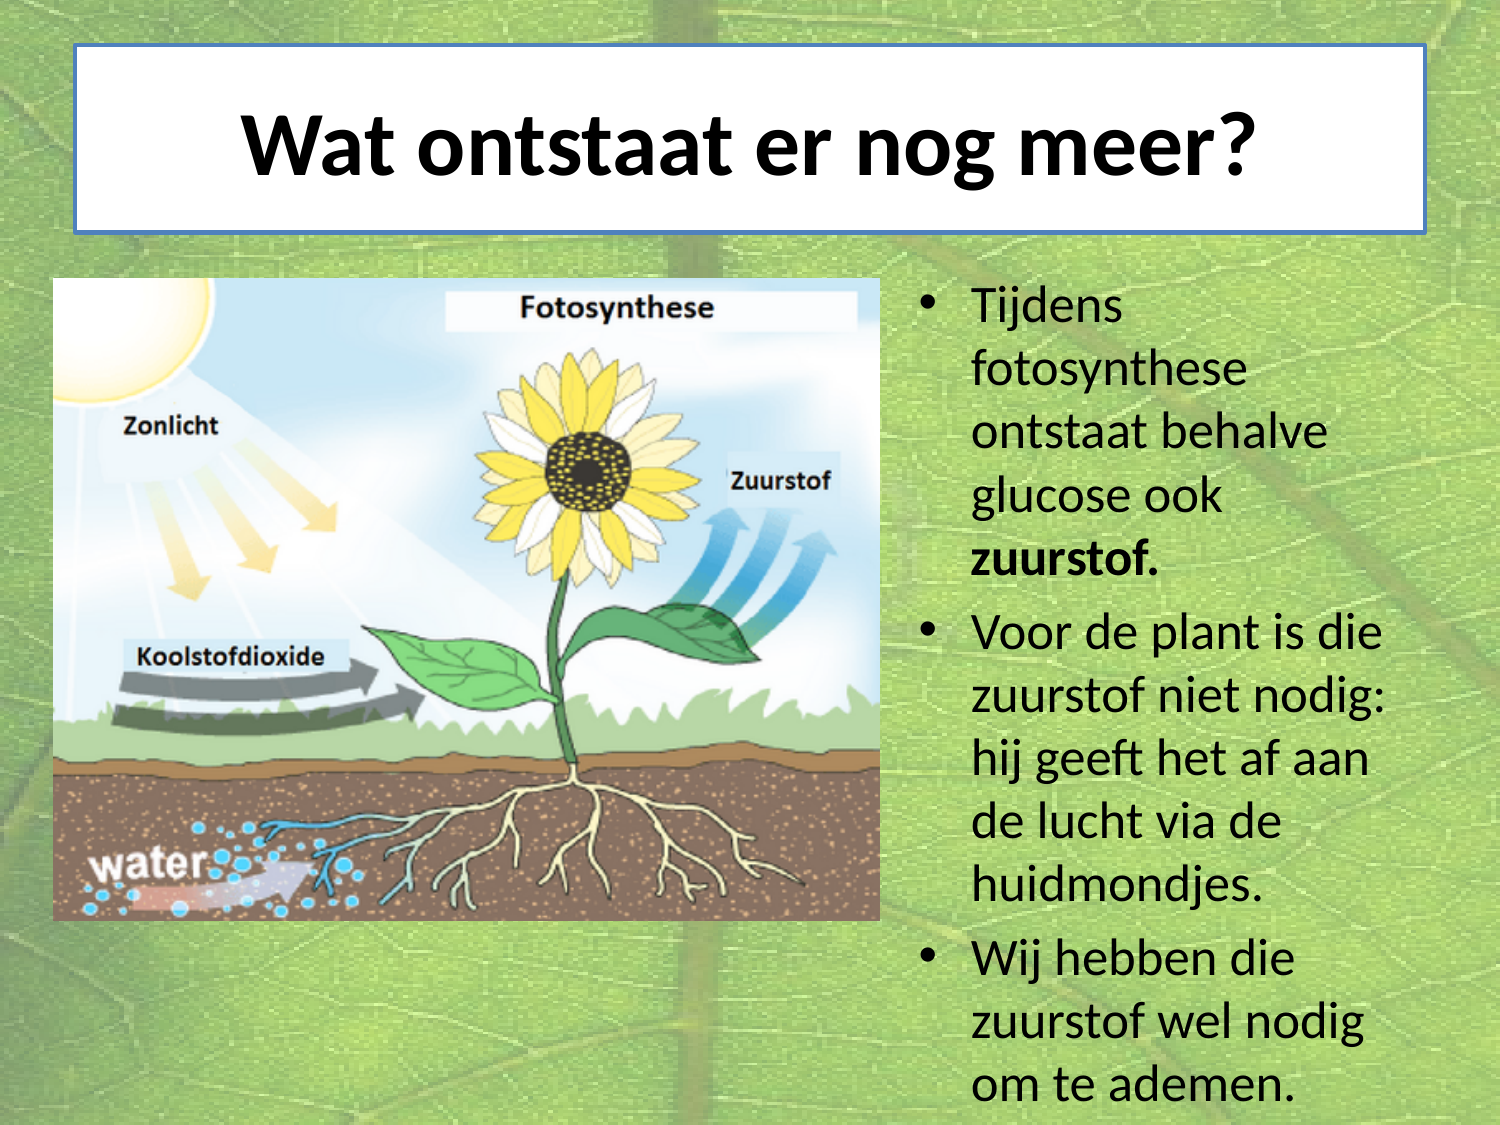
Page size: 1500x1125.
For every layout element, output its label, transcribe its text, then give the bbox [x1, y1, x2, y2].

picture [52, 278, 881, 921]
list Tijdens fotosynthese ontstaat behalve glucose ook zuurstof. Voor de plant is die zuurstof niet nodig: hij geeft het af aan de lucht via de huidmondjes. Wij hebben die zuurstof wel nodig om te ademen. [903, 262, 1425, 1125]
title Wat ontstaat er nog meer? [73, 43, 1427, 235]
